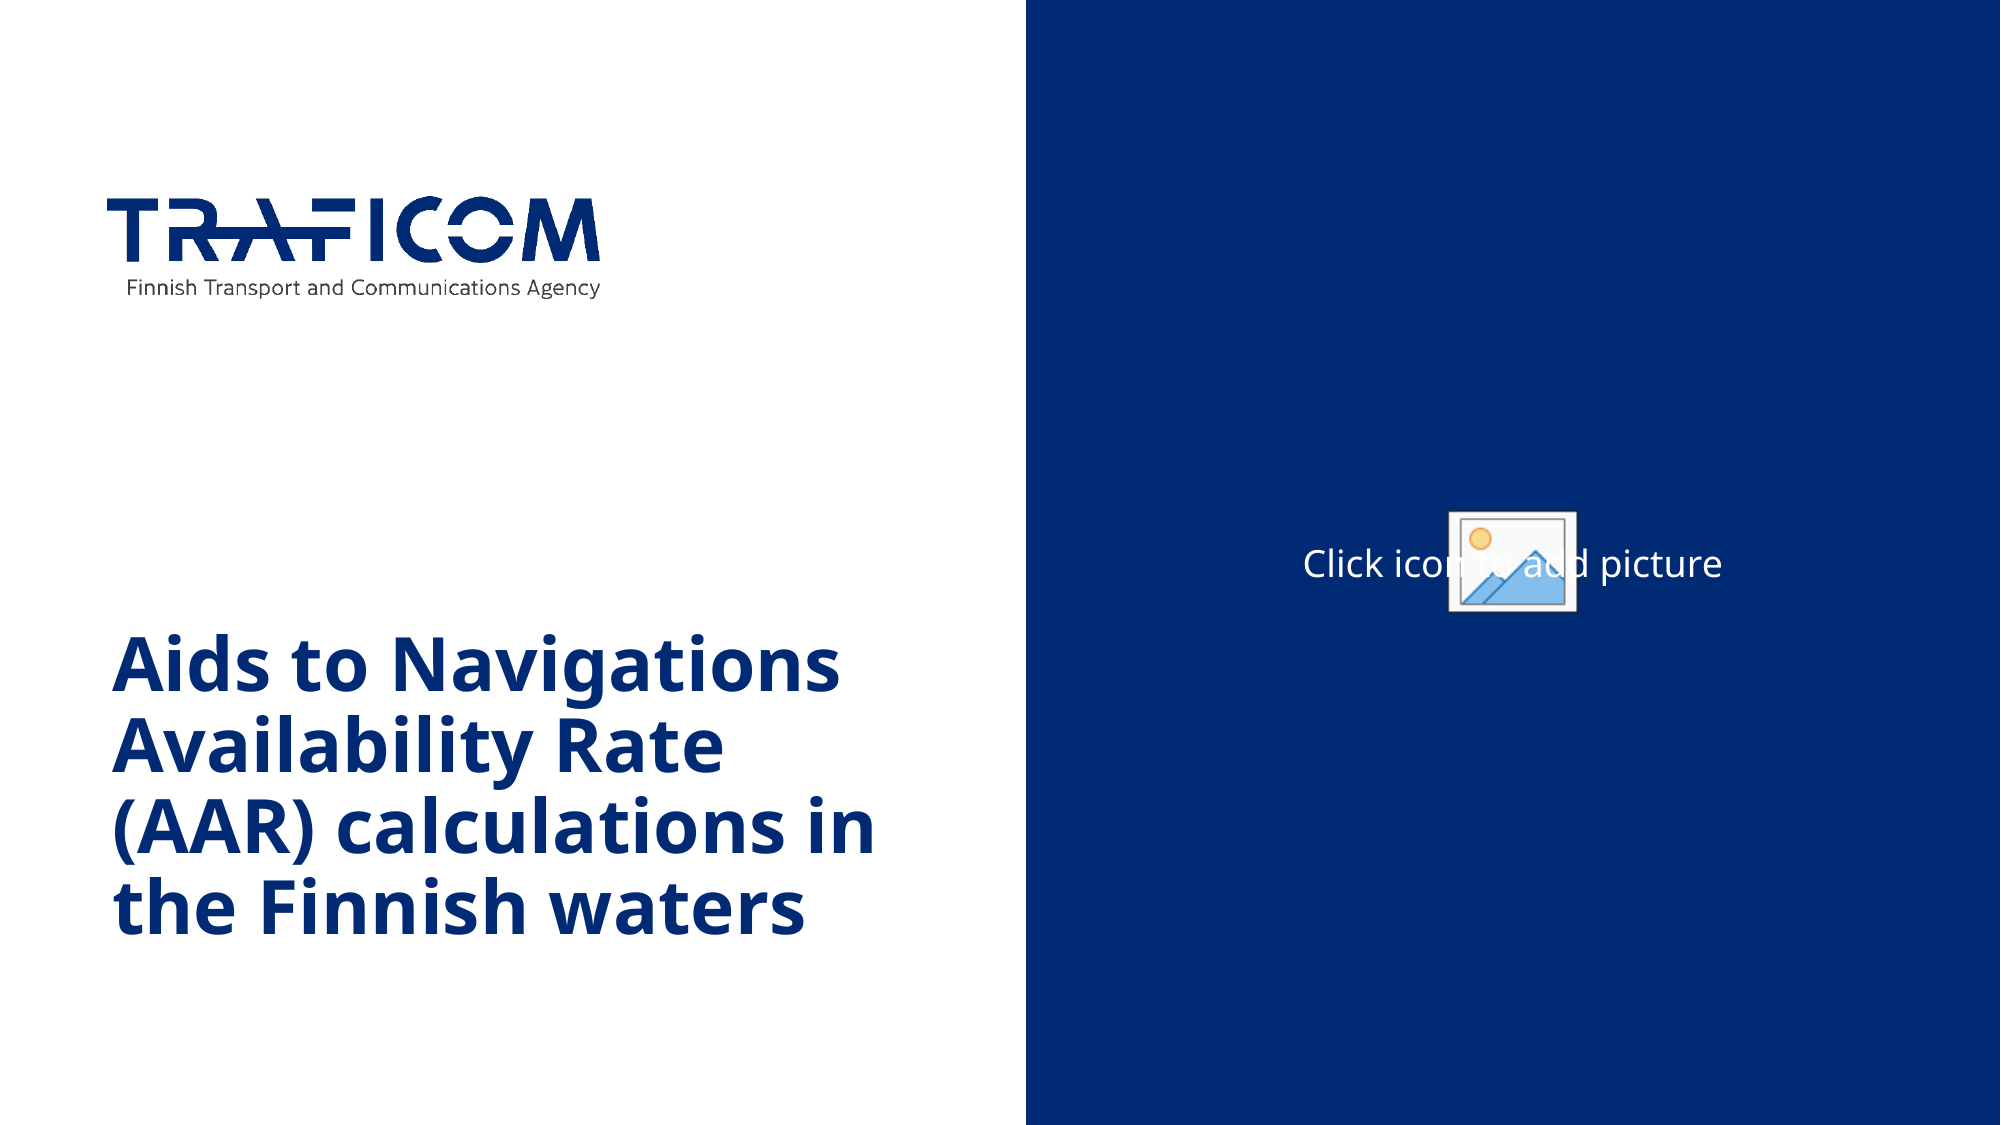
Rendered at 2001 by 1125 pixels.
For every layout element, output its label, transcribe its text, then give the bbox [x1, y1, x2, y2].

title Aids to Navigations Availability Rate (AAR) calculations in the Finnish waters [97, 602, 914, 958]
picture [1025, 0, 2000, 1125]
picture [107, 196, 600, 299]
